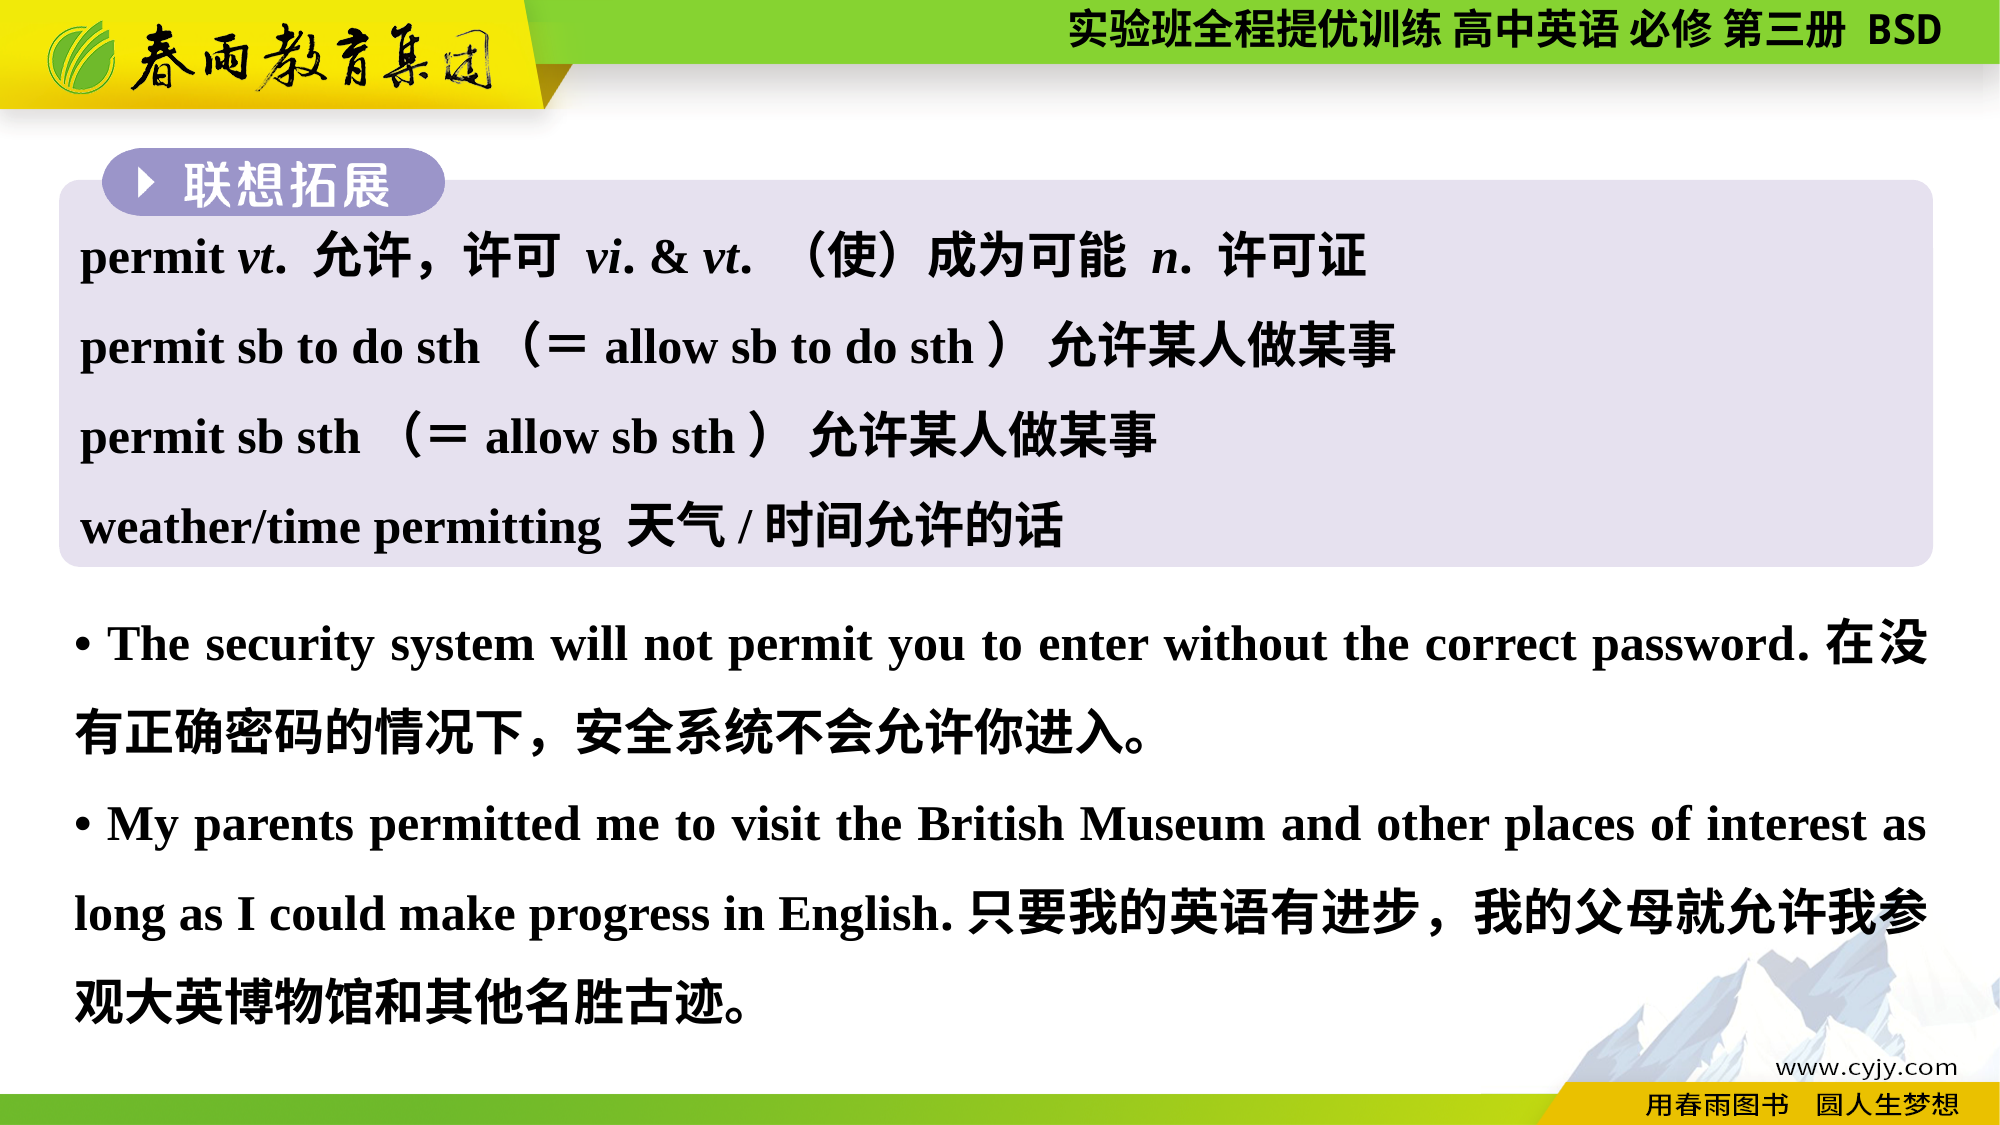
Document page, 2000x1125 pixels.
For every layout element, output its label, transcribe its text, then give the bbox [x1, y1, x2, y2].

list • The security system will not permit you to enter without the correct password.在没有正确密码的情况下，安全系统不会允许你进入。 • My parents permitted me to visit the British Museum and other places of interest as long as I could make progress in English.只要我的英语有进步，我的父母就允许我参观大英博物馆和其他名胜古迹。 [59, 572, 1944, 1031]
text_box permit vt. 允许，许可 vi. & vt. （使）成为可能 n. 许可证 permit sb to do sth（＝allow sb to do sth） 允许某人做某事 permit sb sth（＝allow sb sth） 允许某人做某事 weather/time permitting 天气/时间允许的话 [59, 179, 1934, 567]
picture [0, 0, 2000, 1125]
